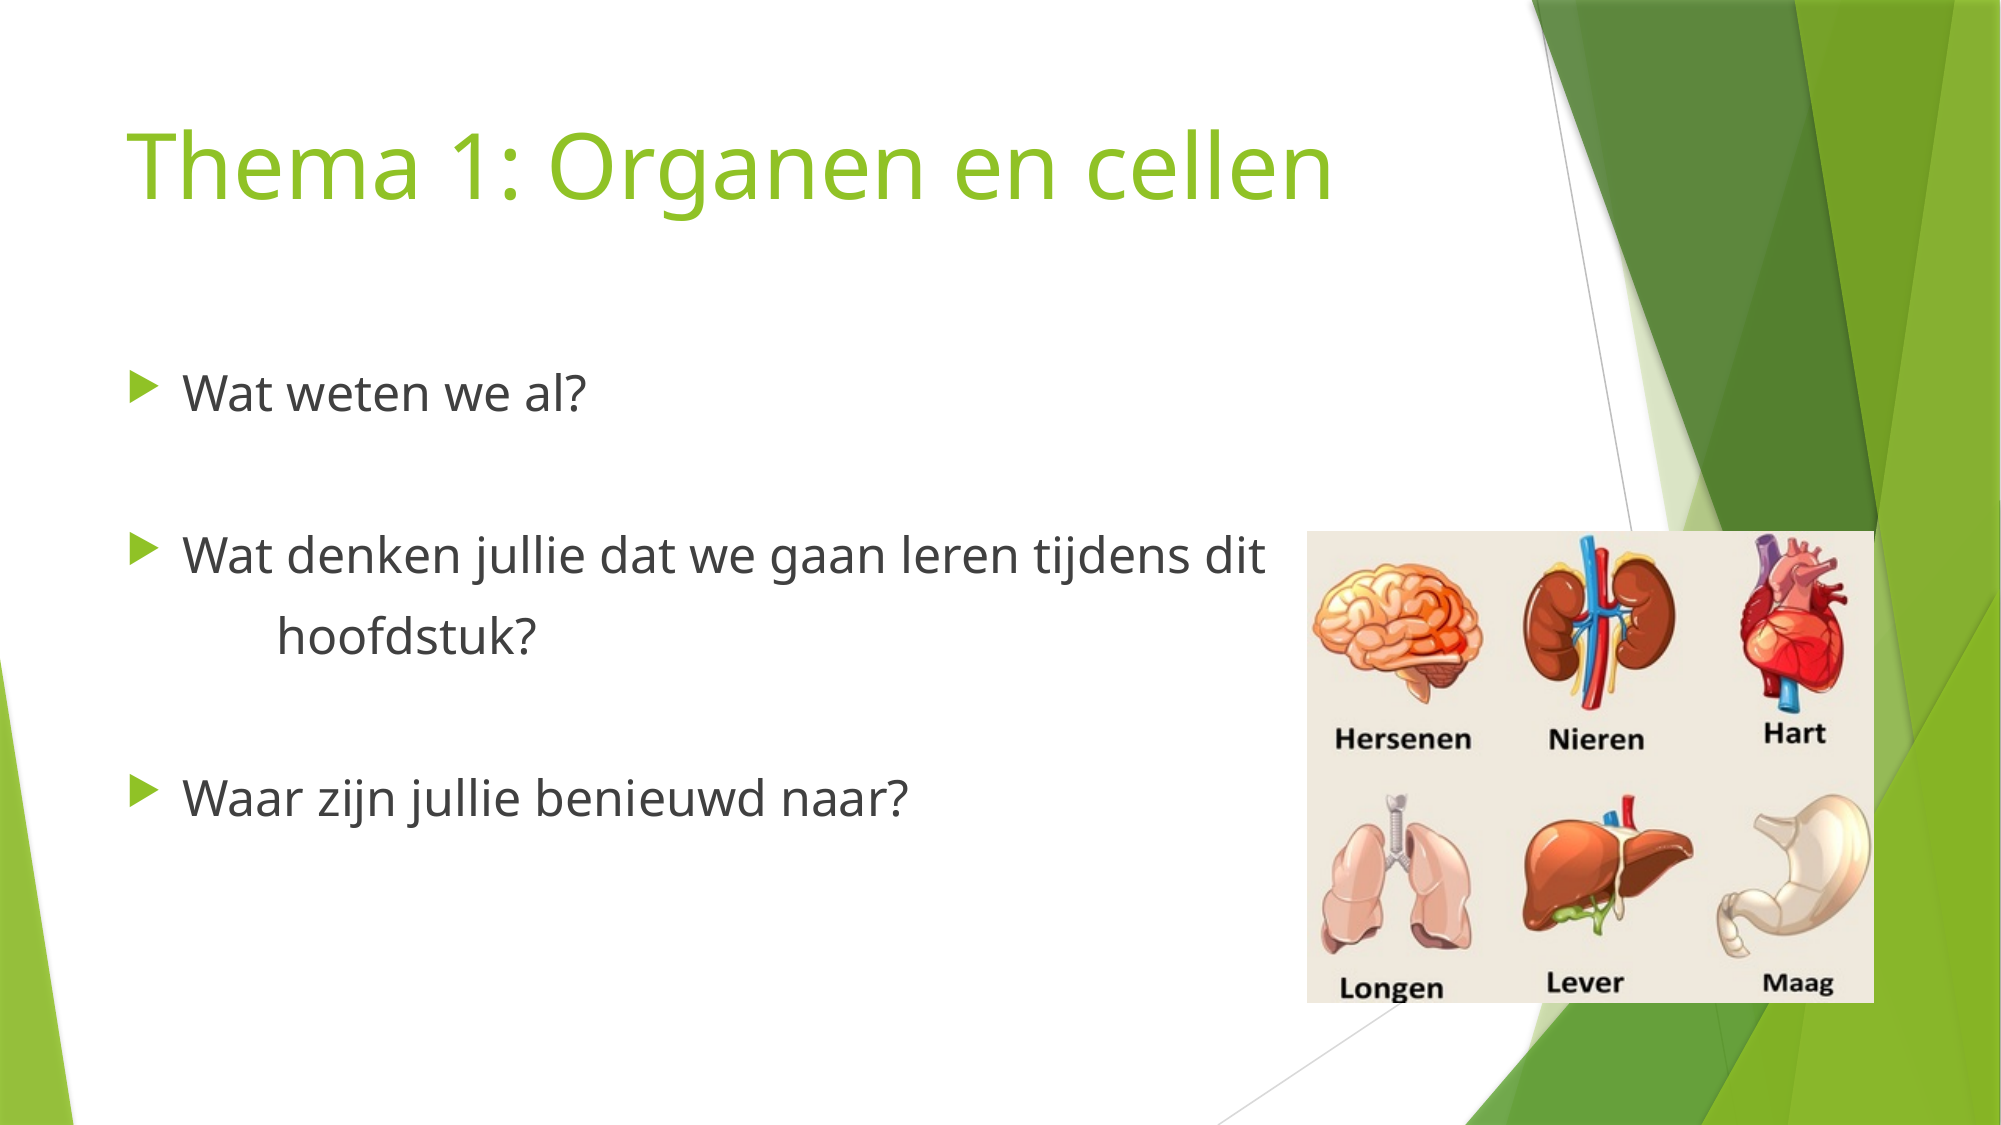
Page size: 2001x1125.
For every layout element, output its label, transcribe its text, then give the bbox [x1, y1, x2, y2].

list Wat weten we al? Wat denken jullie dat we gaan leren tijdens dit hoofdstuk? Waar zijn jullie benieuwd naar? [111, 354, 1522, 992]
picture [1307, 530, 1874, 1004]
title Thema 1: Organen en cellen [111, 99, 1522, 317]
